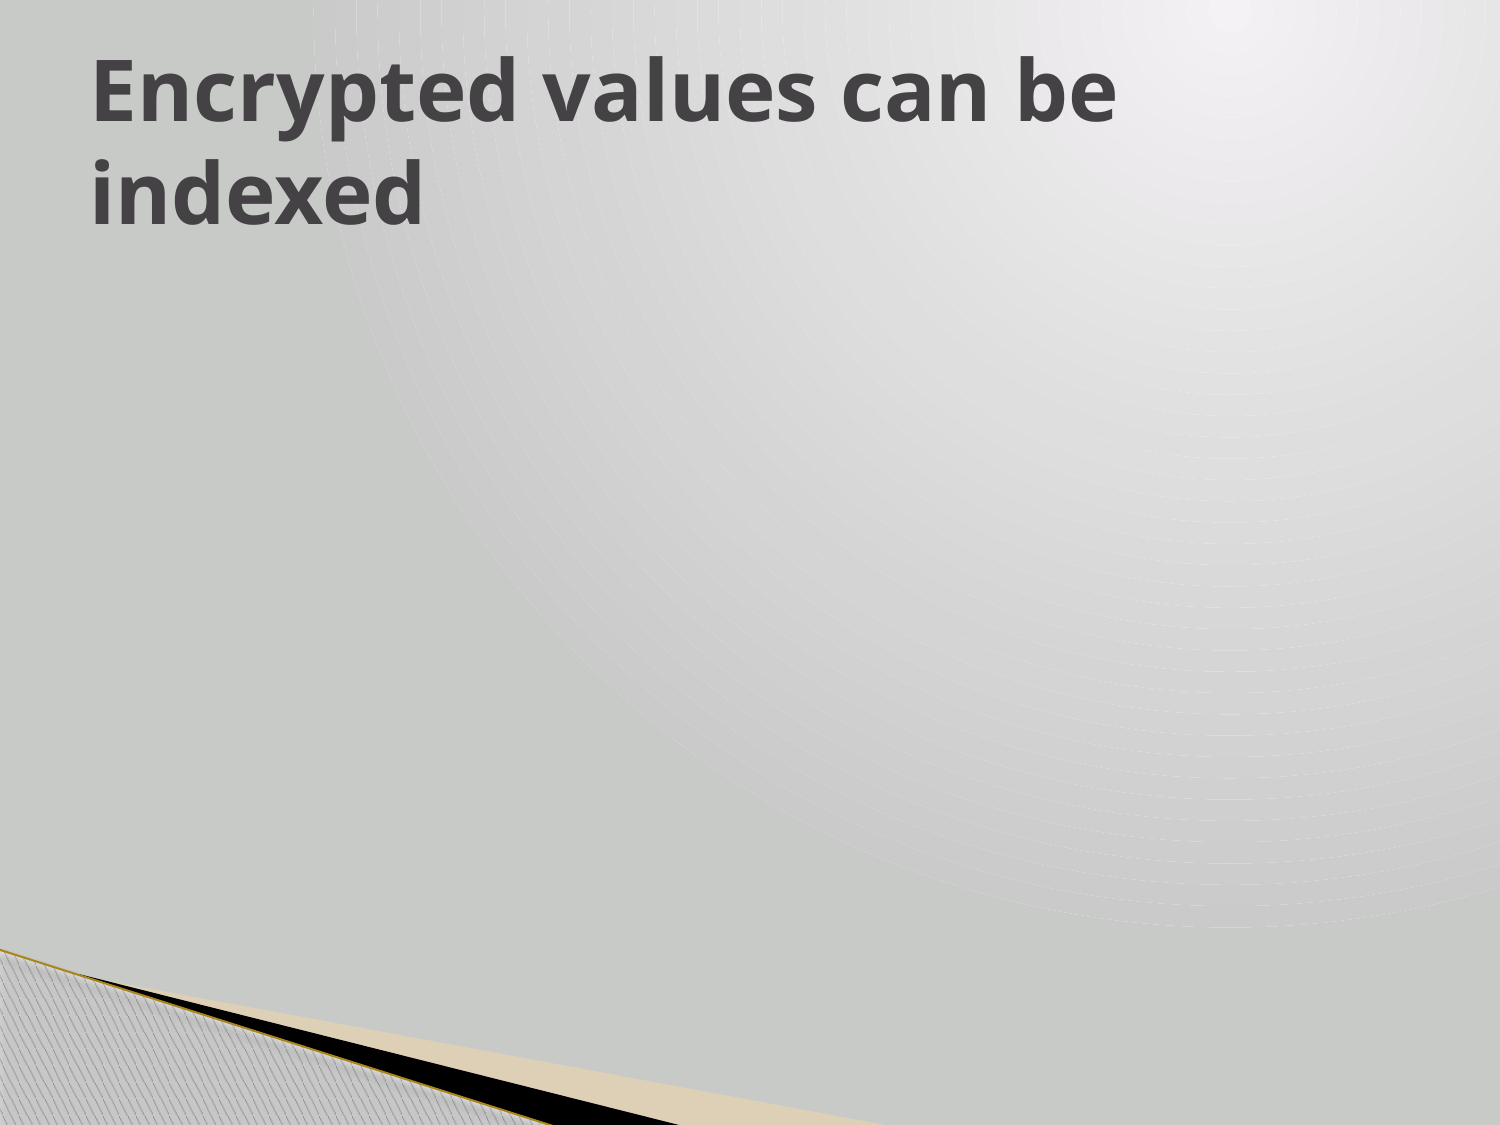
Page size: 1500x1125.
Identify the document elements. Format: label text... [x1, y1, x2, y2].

title Encrypted values can be indexed [75, 45, 1425, 233]
